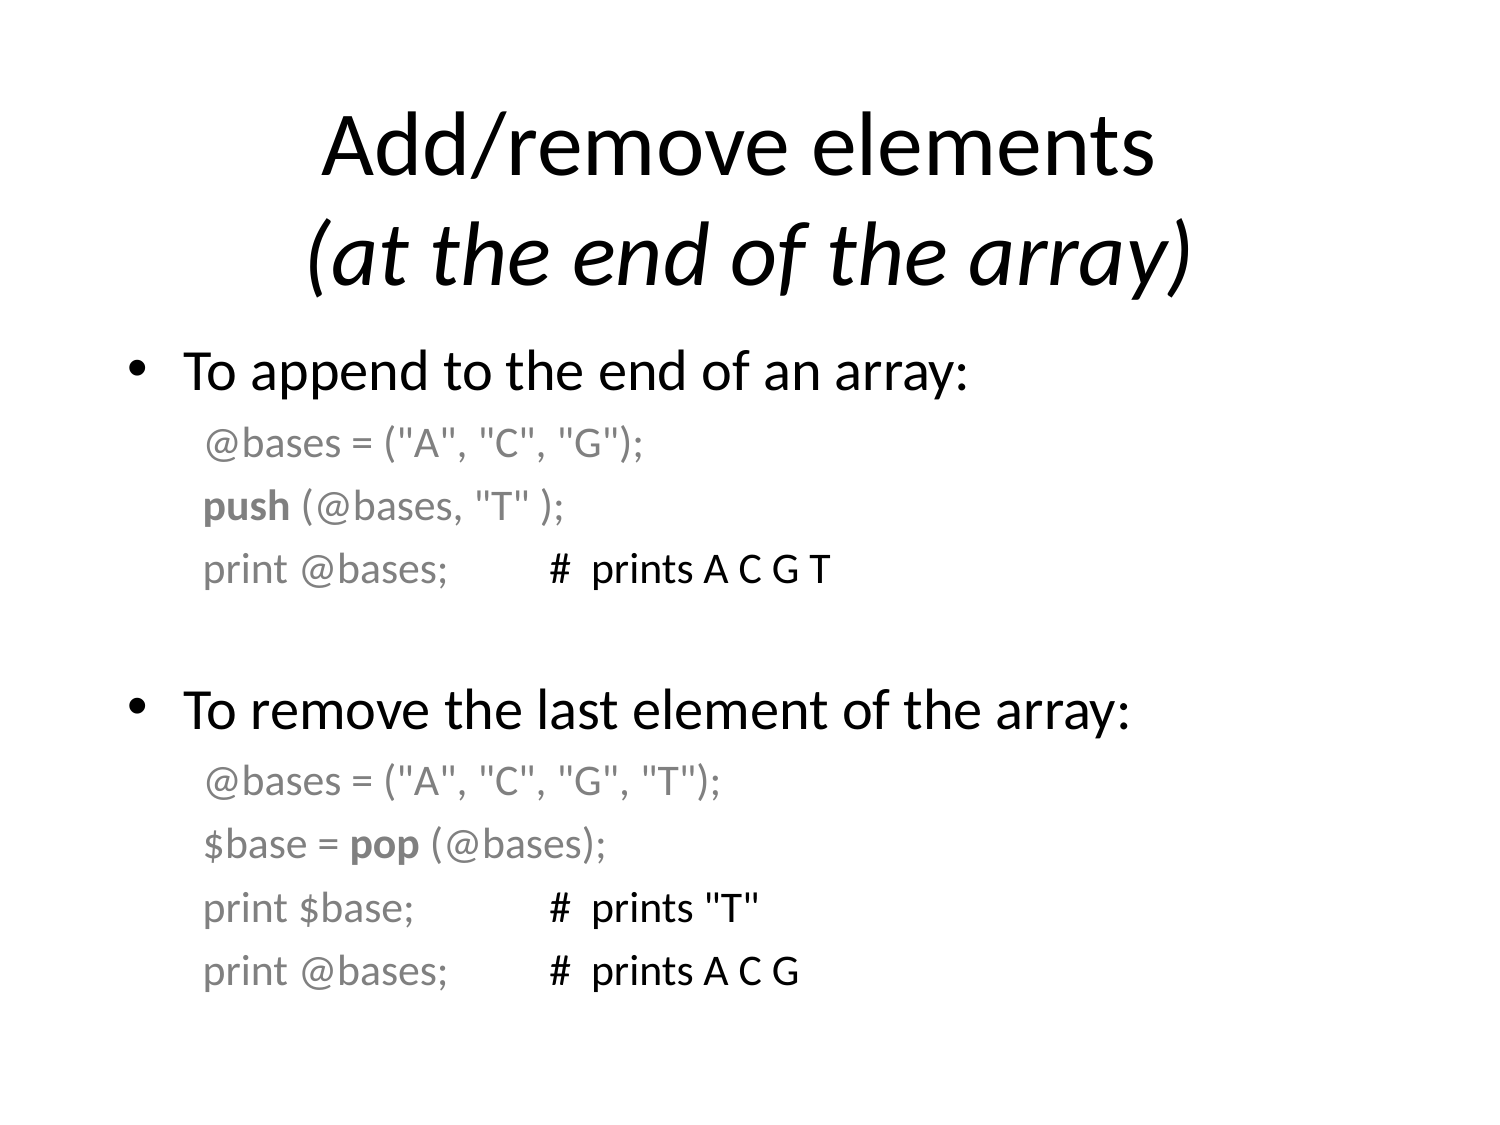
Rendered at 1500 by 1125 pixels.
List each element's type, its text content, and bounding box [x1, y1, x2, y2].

title Add/remove elements (at the end of the array) [112, 76, 1388, 312]
list To append to the end of an array: @bases = ("A", "C", "G"); push (@bases, "T" ); print @bases; # prints A C G T To remove the last element of the array: @bases = ("A", "C", "G", "T"); $base = pop (@bases); print $base; # prints "T" print @bases; # prints A C G [112, 324, 1388, 1003]
